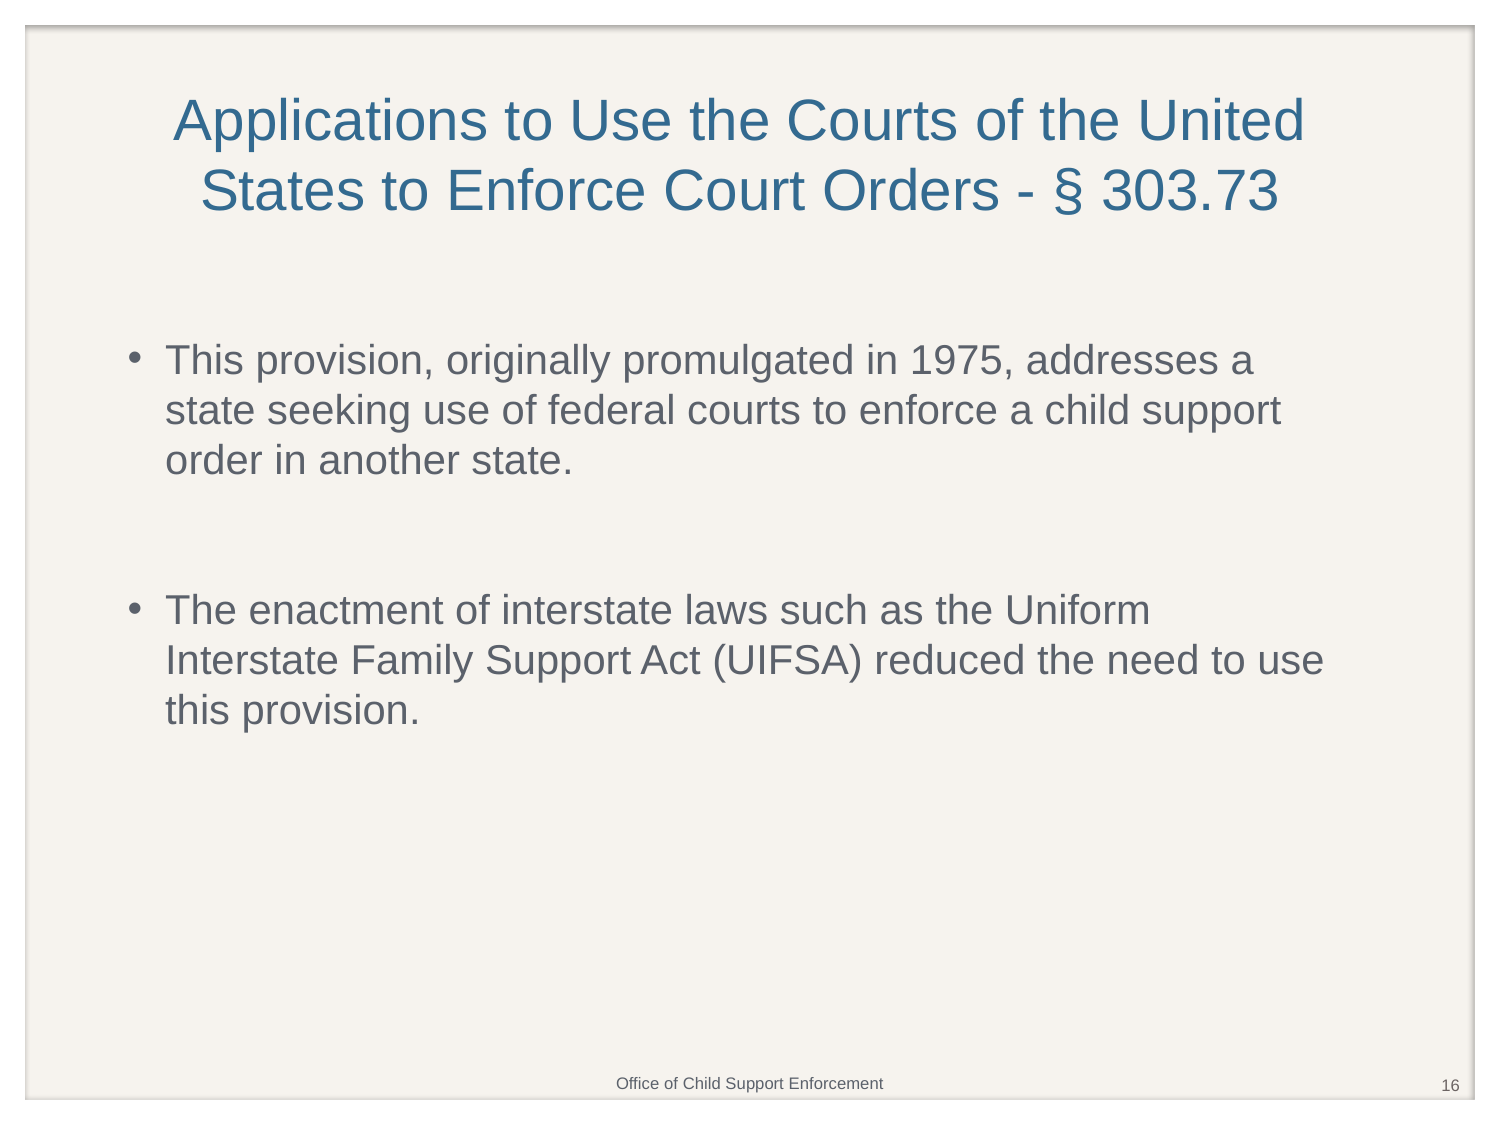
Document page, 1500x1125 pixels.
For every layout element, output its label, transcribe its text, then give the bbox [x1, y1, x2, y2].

slide_number 16 [1125, 1067, 1475, 1103]
title Applications to Use the Courts of the United States to Enforce Court Orders - § 303.73 [106, 72, 1375, 230]
list This provision, originally promulgated in 1975, addresses a state seeking use of federal courts to enforce a child support order in another state. The enactment of interstate laws such as the Uniform Interstate Family Support Act (UIFSA) reduced the need to use this provision. [112, 324, 1350, 1013]
